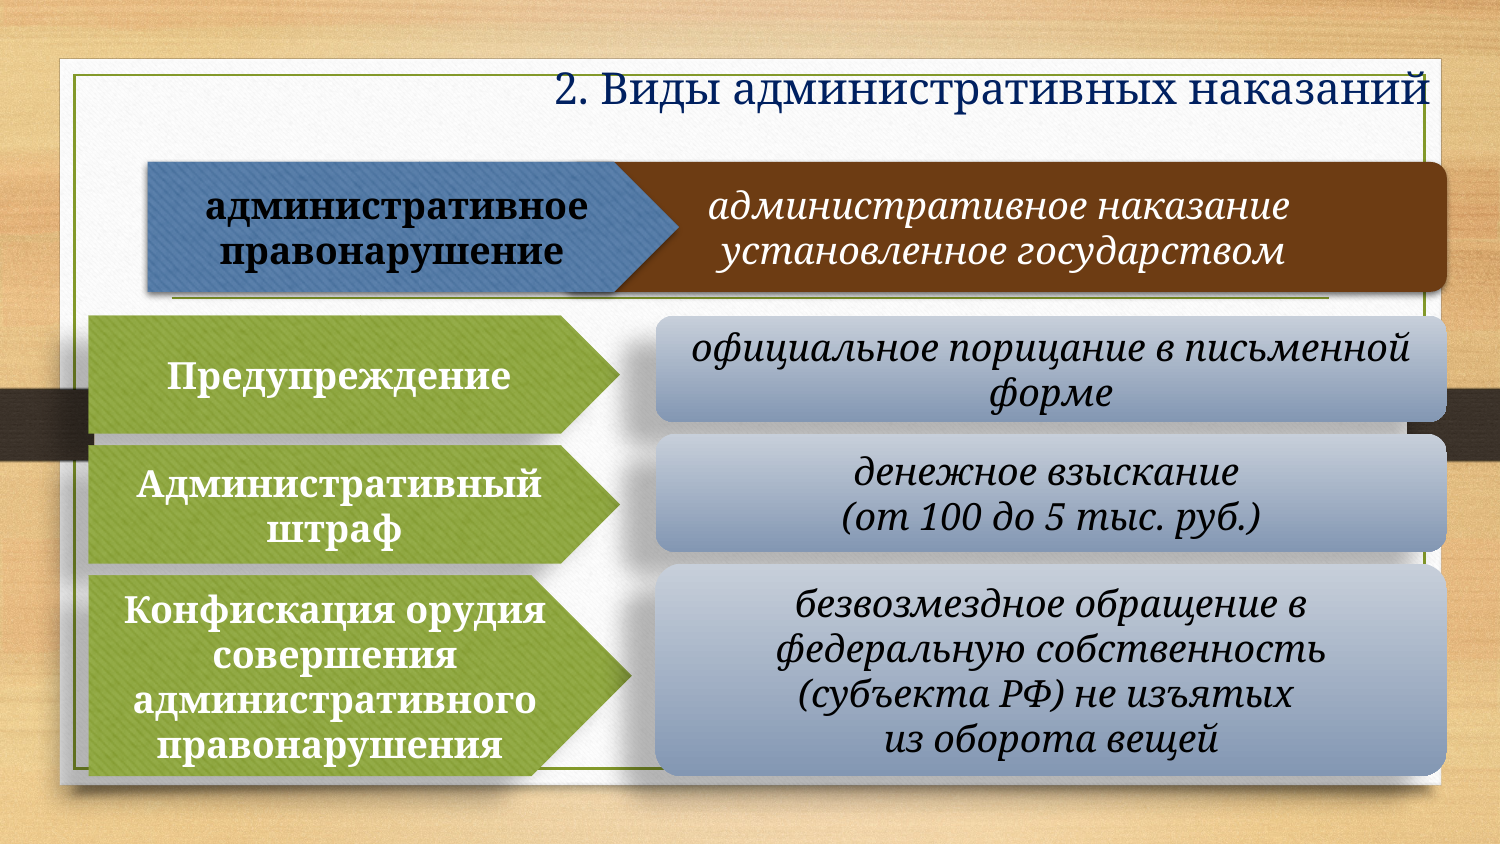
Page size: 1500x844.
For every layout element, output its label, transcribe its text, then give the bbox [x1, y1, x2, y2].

picture [0, 0, 1500, 844]
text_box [88, 315, 1448, 777]
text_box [147, 161, 1448, 293]
title 2. Виды административных наказаний [171, 0, 1447, 121]
